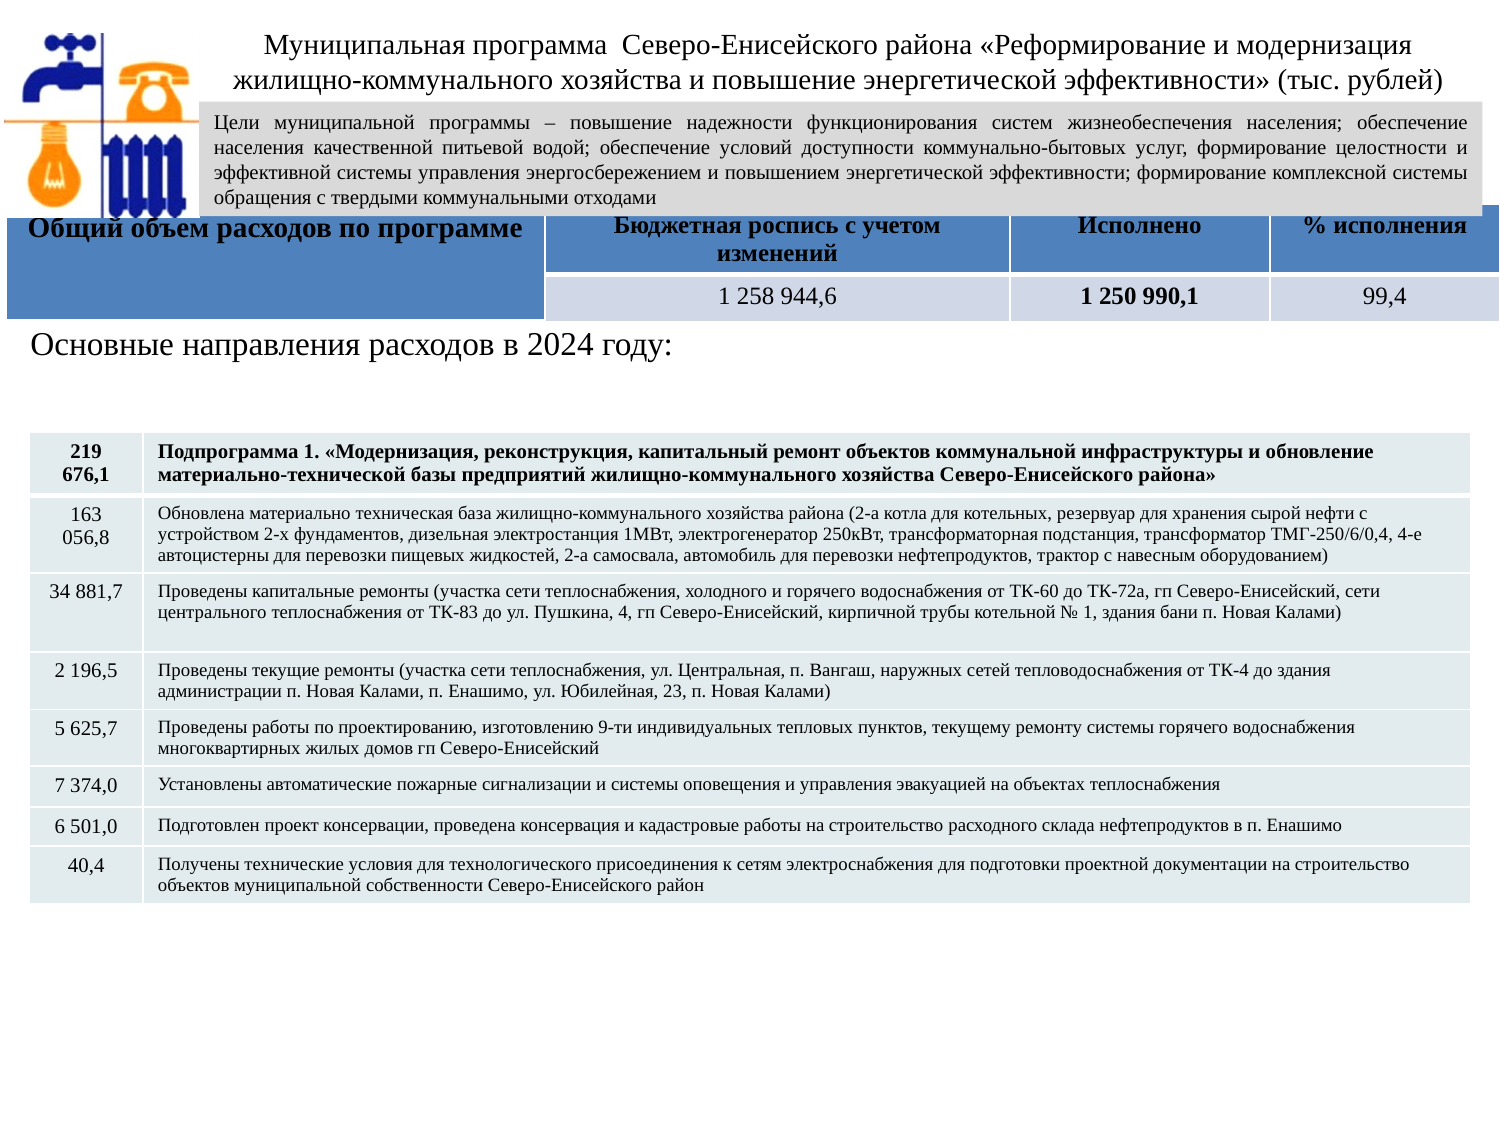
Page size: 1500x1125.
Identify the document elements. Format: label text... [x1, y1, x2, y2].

table_header Подпрограмма 1. «Модернизация, реконструкция, капитальный ремонт объектов коммунальной инфраструктуры и обновление материально-технической базы предприятий жилищно-коммунального хозяйства Северо-Енисейского района» [144, 433, 1470, 493]
table_cell Проведены текущие ремонты (участка сети теплоснабжения, ул. Центральная, п. Вангаш, наружных сетей тепловодоснабжения от ТК-4 до здания администрации п. Новая Калами, п. Енашимо, ул. Юбилейная, 23, п. Новая Калами) [144, 653, 1470, 709]
table_cell Подготовлен проект консервации, проведена консервация и кадастровые работы на строительство расходного склада нефтепродуктов в п. Енашимо [144, 808, 1470, 845]
table_cell 99,4 [1271, 277, 1499, 321]
table_header Исполнено [1011, 217, 1269, 272]
table_cell 2 196,5 [30, 653, 142, 709]
table_header 219 676,1 [30, 433, 142, 493]
table_cell Установлены автоматические пожарные сигнализации и системы оповещения и управления эвакуацией на объектах теплоснабжения [144, 767, 1470, 806]
table_cell 163 056,8 [30, 498, 142, 572]
title Муниципальная программа Северо-Енисейского района «Реформирование и модернизация жилищно-коммунального хозяйства и повышение энергетической эффективности» (тыс. рублей) [206, 7, 1471, 114]
text_box Цели муниципальной программы – повышение надежности функционирования систем жизнеобеспечения населения; обеспечение населения качественной питьевой водой; обеспечение условий доступности коммунально-бытовых услуг, формирование целостности и эффективной системы управления энергосбережением и повышением энергетической эффективности; формирование комплексной системы обращения с твердыми коммунальными отходами [204, 101, 1483, 217]
table_cell Проведены капитальные ремонты (участка сети теплоснабжения, холодного и горячего водоснабжения от ТК-60 до ТК-72а, гп Северо-Енисейский, сети центрального теплоснабжения от ТК-83 до ул. Пушкина, 4, гп Северо-Енисейский, кирпичной трубы котельной № 1, здания бани п. Новая Калами) [144, 574, 1470, 651]
table_cell 40,4 [30, 847, 142, 903]
table_cell 5 625,7 [30, 710, 142, 765]
table_cell 34 881,7 [30, 574, 142, 651]
table_header Общий объем расходов по программе [7, 217, 544, 319]
table_cell Проведены работы по проектированию, изготовлению 9-ти индивидуальных тепловых пунктов, текущему ремонту системы горячего водоснабжения многоквартирных жилых домов гп Северо-Енисейский [144, 710, 1470, 765]
table_cell Обновлена материально техническая база жилищно-коммунального хозяйства района (2-а котла для котельных, резервуар для хранения сырой нефти с устройством 2-х фундаментов, дизельная электростанция 1МВт, электрогенератор 250кВт, трансформаторная подстанция, трансформатор ТМГ-250/6/0,4, 4-е автоцистерны для перевозки пищевых жидкостей, 2-а самосвала, автомобиль для перевозки нефтепродуктов, трактор с навесным оборудованием) [144, 498, 1470, 572]
table_header Бюджетная роспись с учетом изменений [546, 217, 1009, 272]
table_cell 1 250 990,1 [1011, 277, 1269, 321]
picture [4, 32, 200, 218]
text_box Основные направления расходов в 2024 году: [15, 315, 1226, 370]
table_cell 7 374,0 [30, 767, 142, 806]
table_cell Получены технические условия для технологического присоединения к сетям электроснабжения для подготовки проектной документации на строительство объектов муниципальной собственности Северо-Енисейского район [144, 847, 1470, 903]
table_cell 1 258 944,6 [546, 277, 1009, 315]
table_header % исполнения [1271, 205, 1499, 272]
table_cell 6 501,0 [30, 808, 142, 845]
